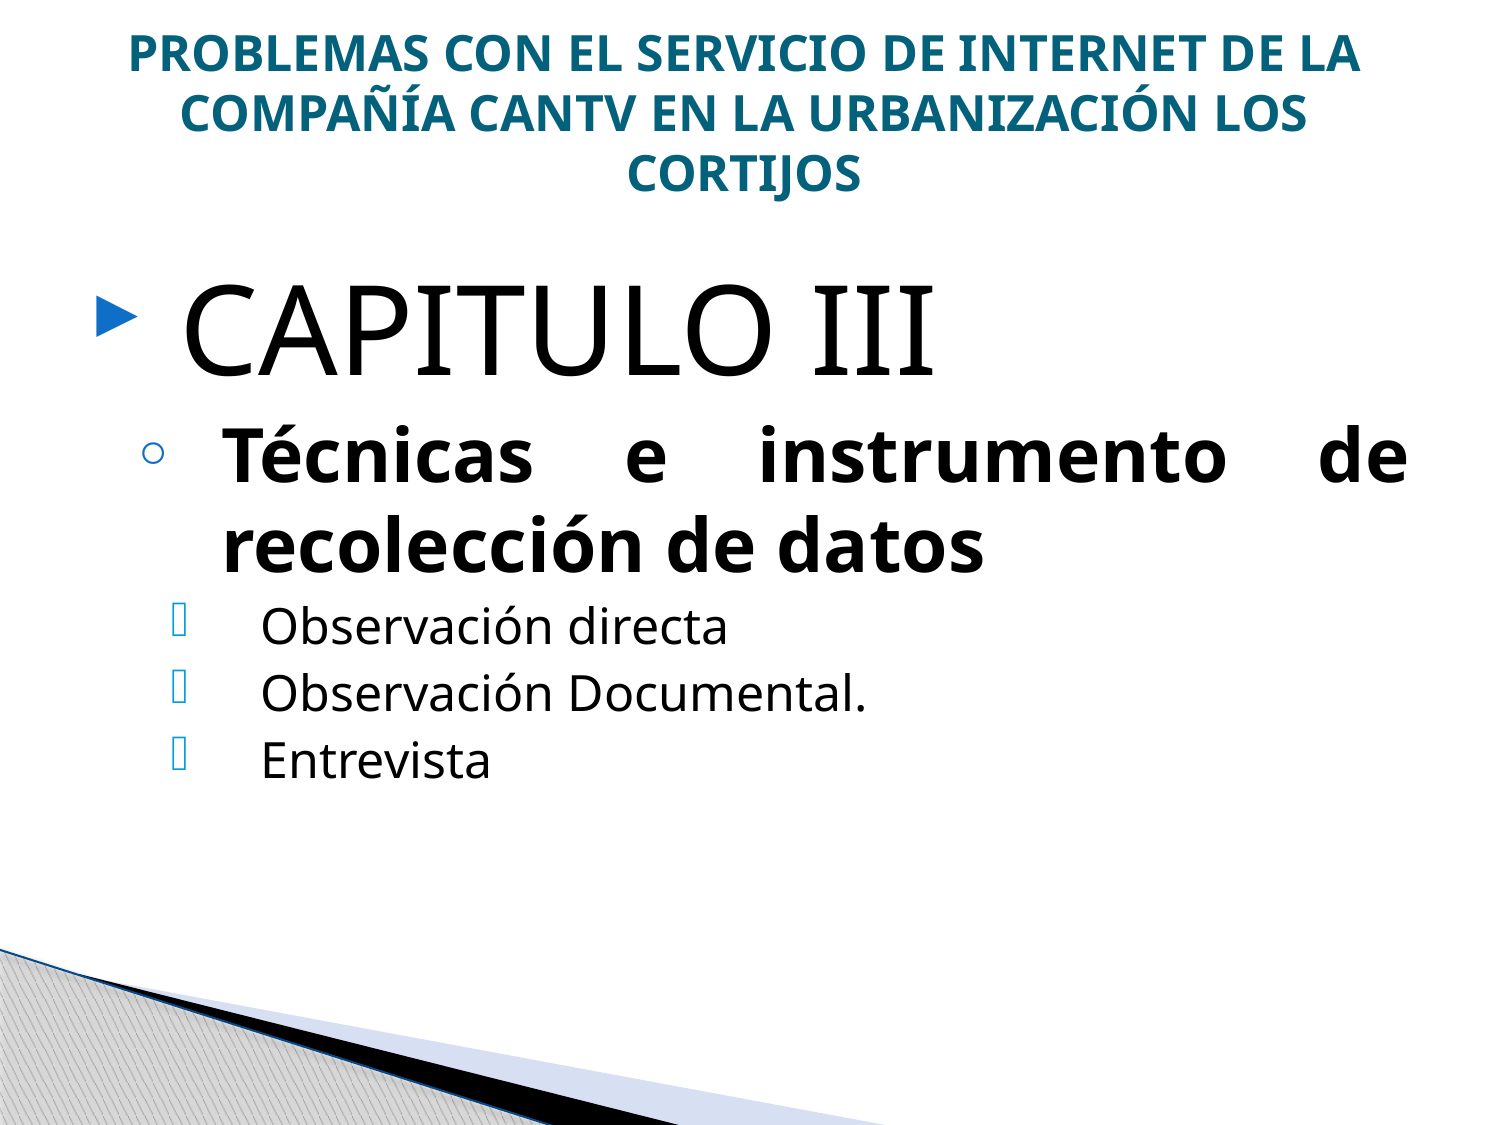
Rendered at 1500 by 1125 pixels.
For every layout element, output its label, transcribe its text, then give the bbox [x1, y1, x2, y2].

list CAPITULO III Técnicas e instrumento de recolección de datos Observación directa Observación Documental. Entrevista [75, 243, 1425, 986]
title PROBLEMAS CON EL SERVICIO DE INTERNET DE LA COMPAÑÍA CANTV EN LA URBANIZACIÓN LOS CORTIJOS [46, 46, 1442, 176]
